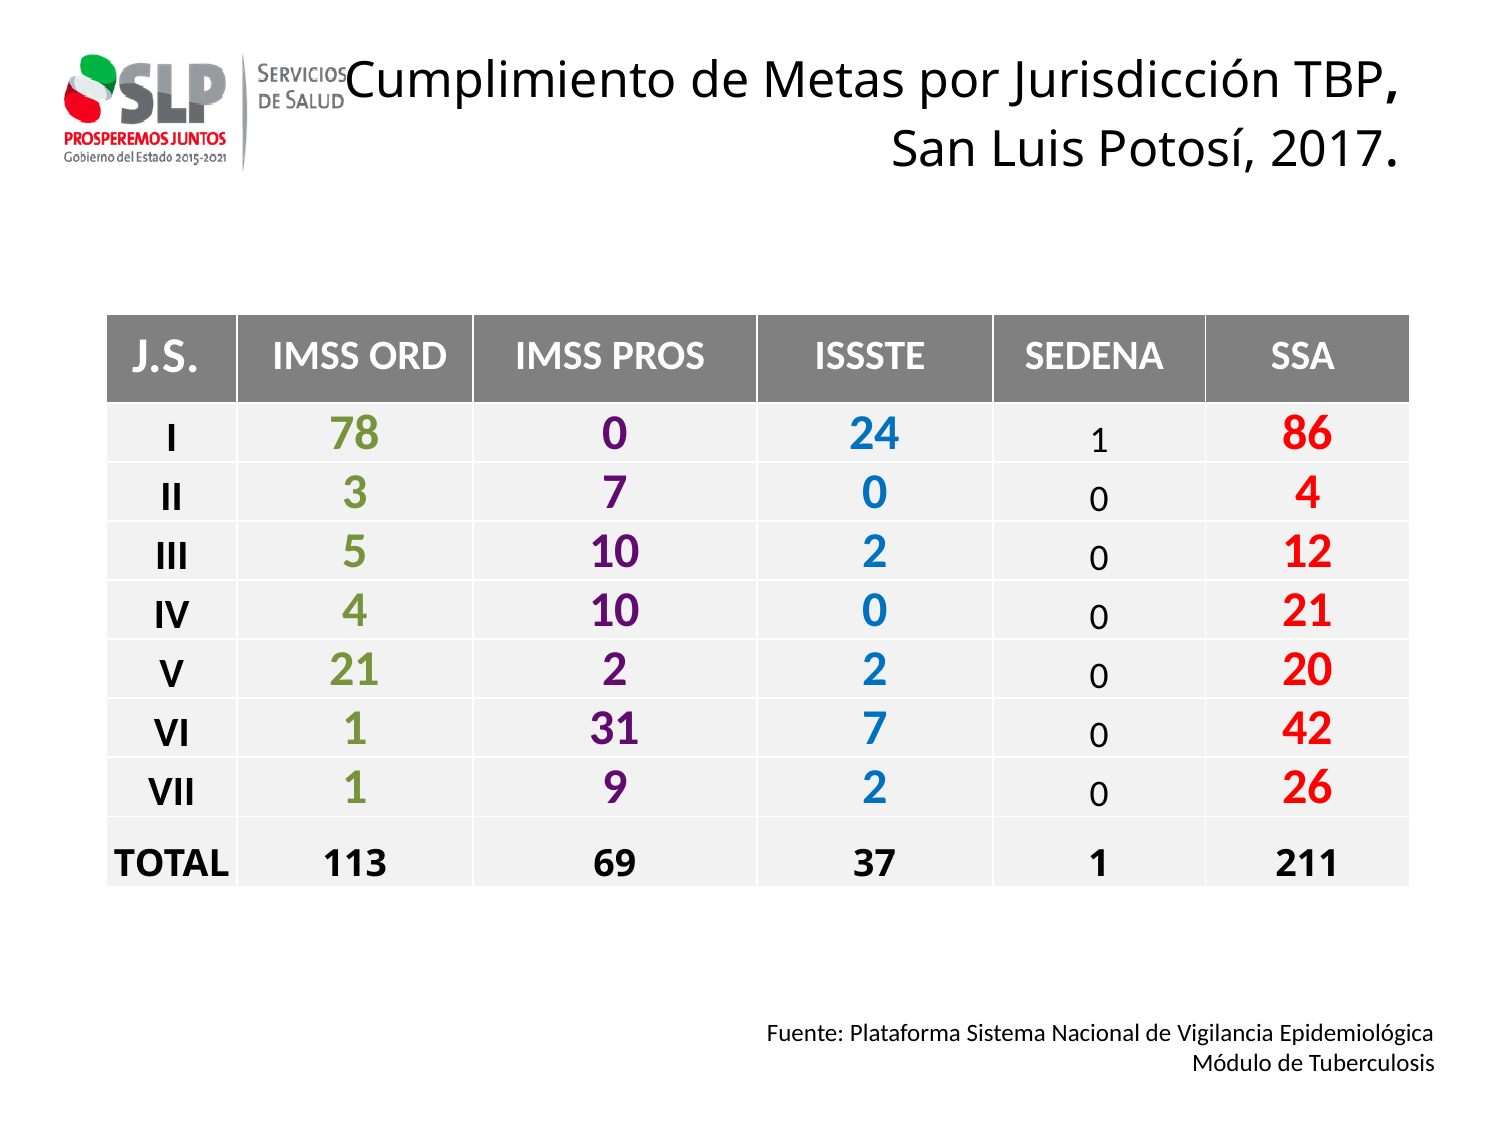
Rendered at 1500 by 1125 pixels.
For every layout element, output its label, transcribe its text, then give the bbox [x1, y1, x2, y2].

table_cell 10 [474, 522, 756, 579]
table_cell 0 [994, 758, 1205, 816]
table_cell 0 [994, 522, 1205, 579]
table_cell 0 [994, 699, 1205, 756]
table_cell VI [107, 699, 236, 756]
text_box Fuente: Plataforma Sistema Nacional de Vigilancia Epidemiológica Módulo de Tuberculosis [292, 1008, 1450, 1084]
table_header IMSS PROS [474, 315, 756, 402]
table_cell 2 [758, 522, 992, 579]
table_header SEDENA [994, 315, 1205, 402]
table_cell 0 [994, 640, 1205, 697]
table_cell 24 [758, 404, 992, 461]
table_cell 0 [994, 581, 1205, 638]
table_cell VII [107, 758, 236, 816]
table_cell II [107, 463, 236, 520]
table_cell 1 [238, 699, 472, 756]
table_cell 0 [758, 581, 992, 638]
table_cell 0 [474, 404, 756, 461]
table_cell 20 [1206, 640, 1409, 697]
table_cell 7 [474, 463, 756, 520]
table_cell 78 [238, 404, 472, 461]
table_cell 21 [238, 640, 472, 697]
table_cell 0 [994, 463, 1205, 520]
table_cell 4 [1206, 463, 1409, 520]
table_cell 2 [474, 640, 756, 697]
table_cell 3 [238, 463, 472, 520]
text_box Cumplimiento de Metas por Jurisdicción TBP, San Luis Potosí, 2017. [64, 19, 1415, 207]
picture [64, 54, 346, 173]
table_cell TOTAL [107, 817, 236, 886]
table_cell 4 [238, 581, 472, 638]
table_cell 21 [1206, 581, 1409, 638]
table_cell 31 [474, 699, 756, 756]
table_cell I [107, 404, 236, 461]
table_cell 9 [474, 758, 756, 816]
table_cell 1 [994, 404, 1205, 461]
table_cell IV [107, 581, 236, 638]
table_cell 113 [238, 817, 472, 886]
table_header J.S. [107, 315, 236, 402]
table_cell 0 [758, 463, 992, 520]
table_cell V [107, 640, 236, 697]
table_header ISSSTE [758, 315, 992, 402]
table_cell 7 [758, 699, 992, 756]
table_cell 10 [474, 581, 756, 638]
table_cell 86 [1206, 404, 1409, 461]
table_cell 69 [474, 817, 756, 886]
table_cell 42 [1206, 699, 1409, 756]
table_cell 211 [1206, 817, 1409, 886]
table_cell 26 [1206, 758, 1409, 816]
table_cell 1 [994, 817, 1205, 886]
table_cell 37 [758, 817, 992, 886]
table_header SSA [1206, 315, 1409, 402]
table_cell 2 [758, 640, 992, 697]
table_cell 1 [238, 758, 472, 816]
table_header IMSS ORD [238, 315, 472, 402]
table_cell 2 [758, 758, 992, 816]
table_cell III [107, 522, 236, 579]
table_cell 5 [238, 522, 472, 579]
table_cell 12 [1206, 522, 1409, 579]
